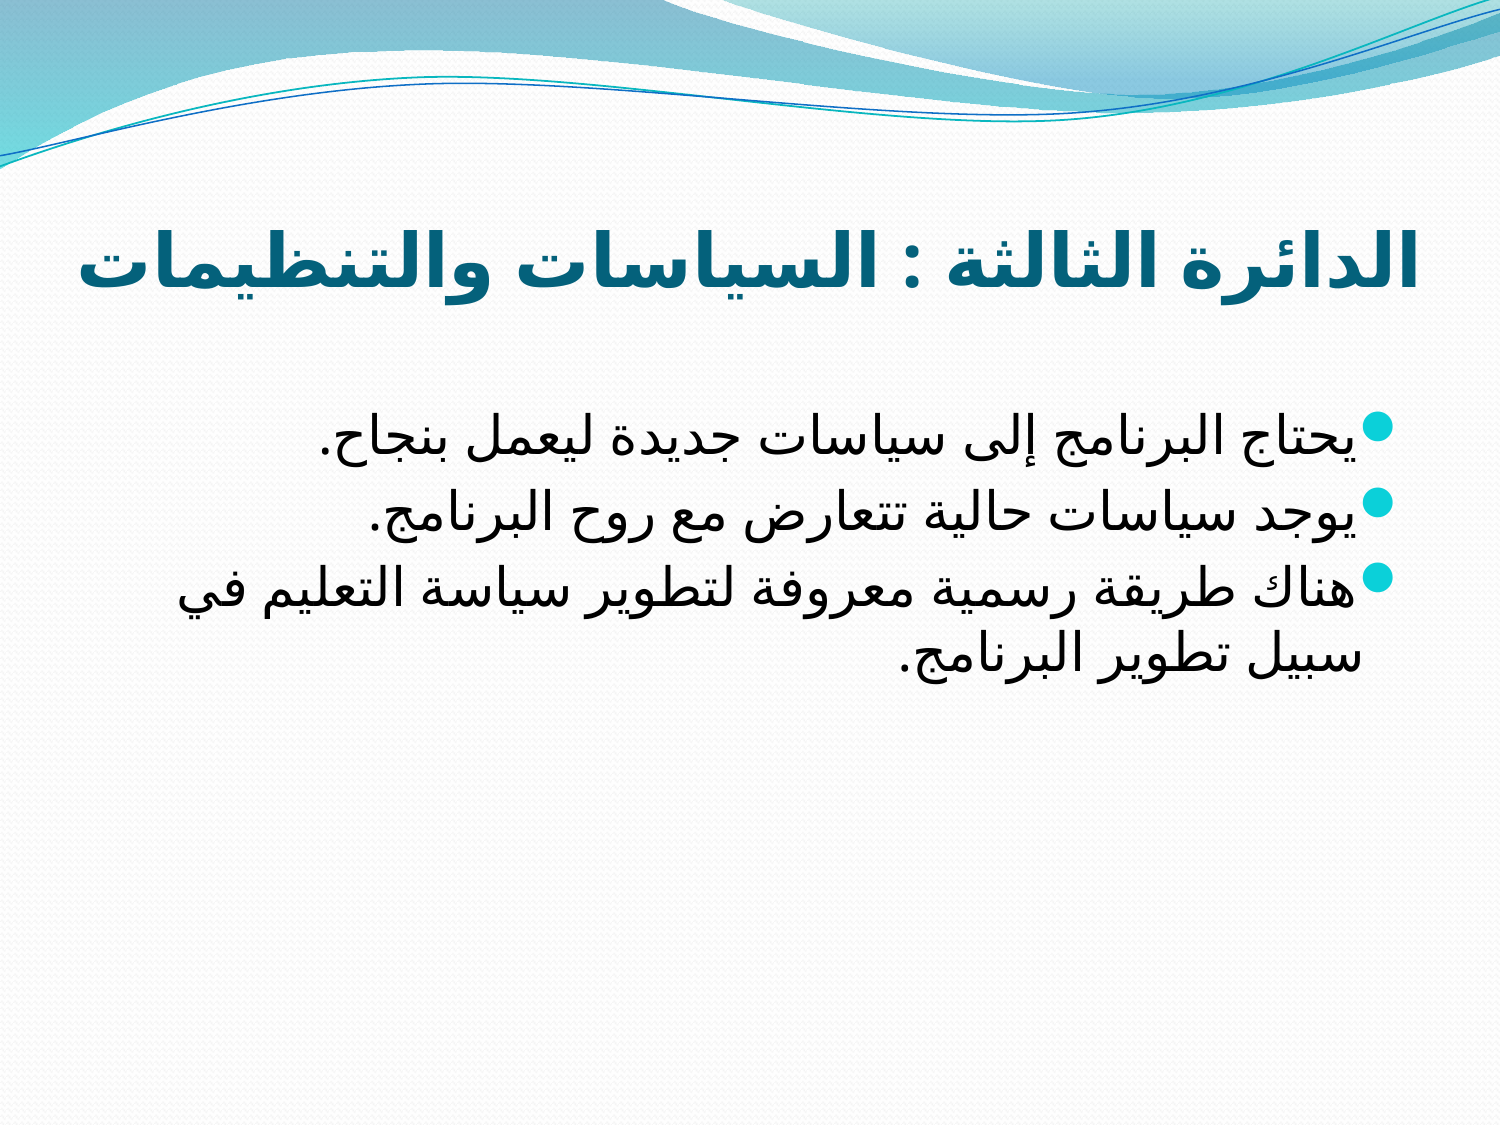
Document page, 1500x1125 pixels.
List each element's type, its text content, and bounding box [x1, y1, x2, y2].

title الدائرة الثالثة : السياسات والتنظيمات [75, 115, 1425, 303]
list يحتاج البرنامج إلى سياسات جديدة ليعمل بنجاح. يوجد سياسات حالية تتعارض مع روح البرنامج. هناك طريقة رسمية معروفة لتطوير سياسة التعليم في سبيل تطوير البرنامج. [75, 317, 1425, 1038]
